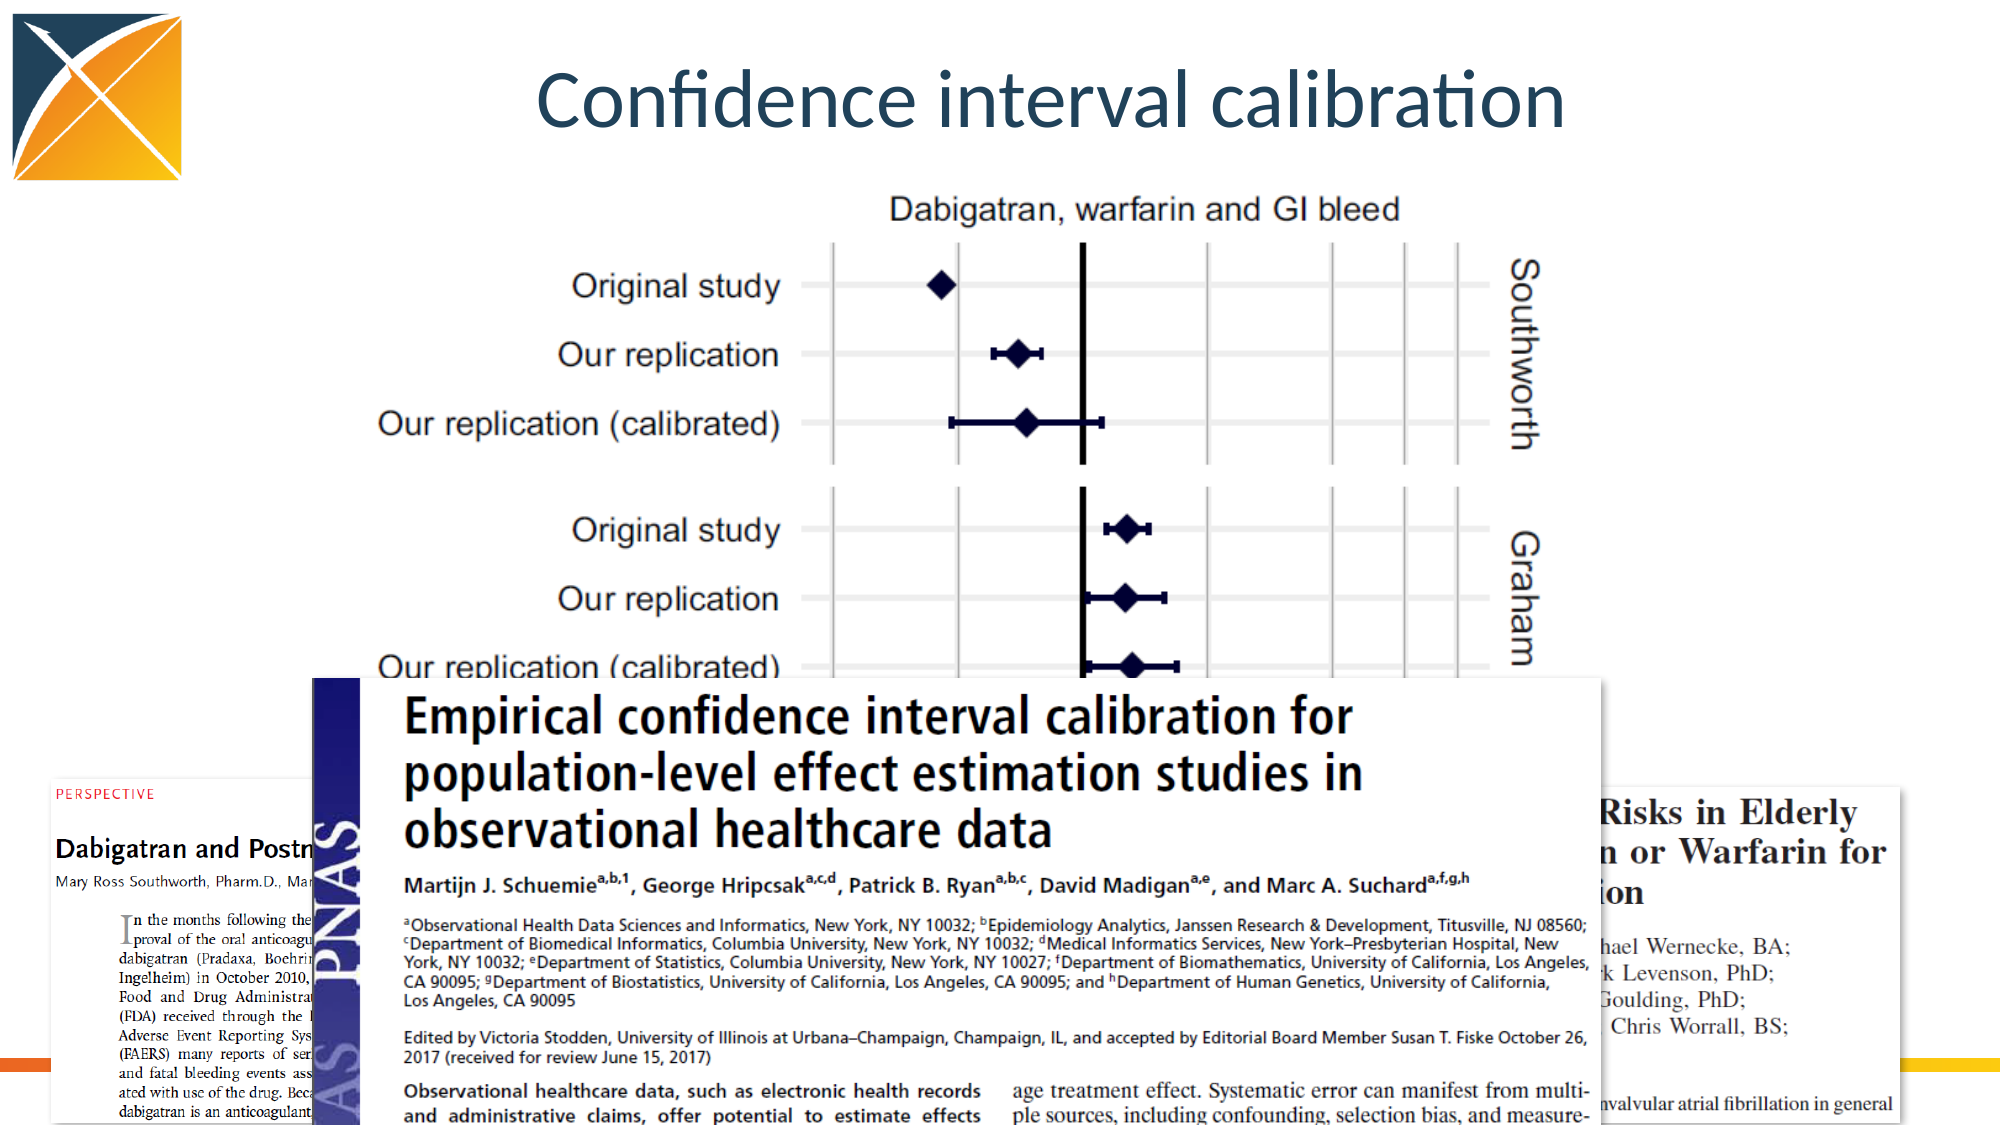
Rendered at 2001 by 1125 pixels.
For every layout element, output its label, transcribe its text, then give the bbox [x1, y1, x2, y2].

title Confidence interval calibration [205, 24, 1900, 163]
picture [0, 0, 206, 200]
picture [50, 174, 1900, 1125]
